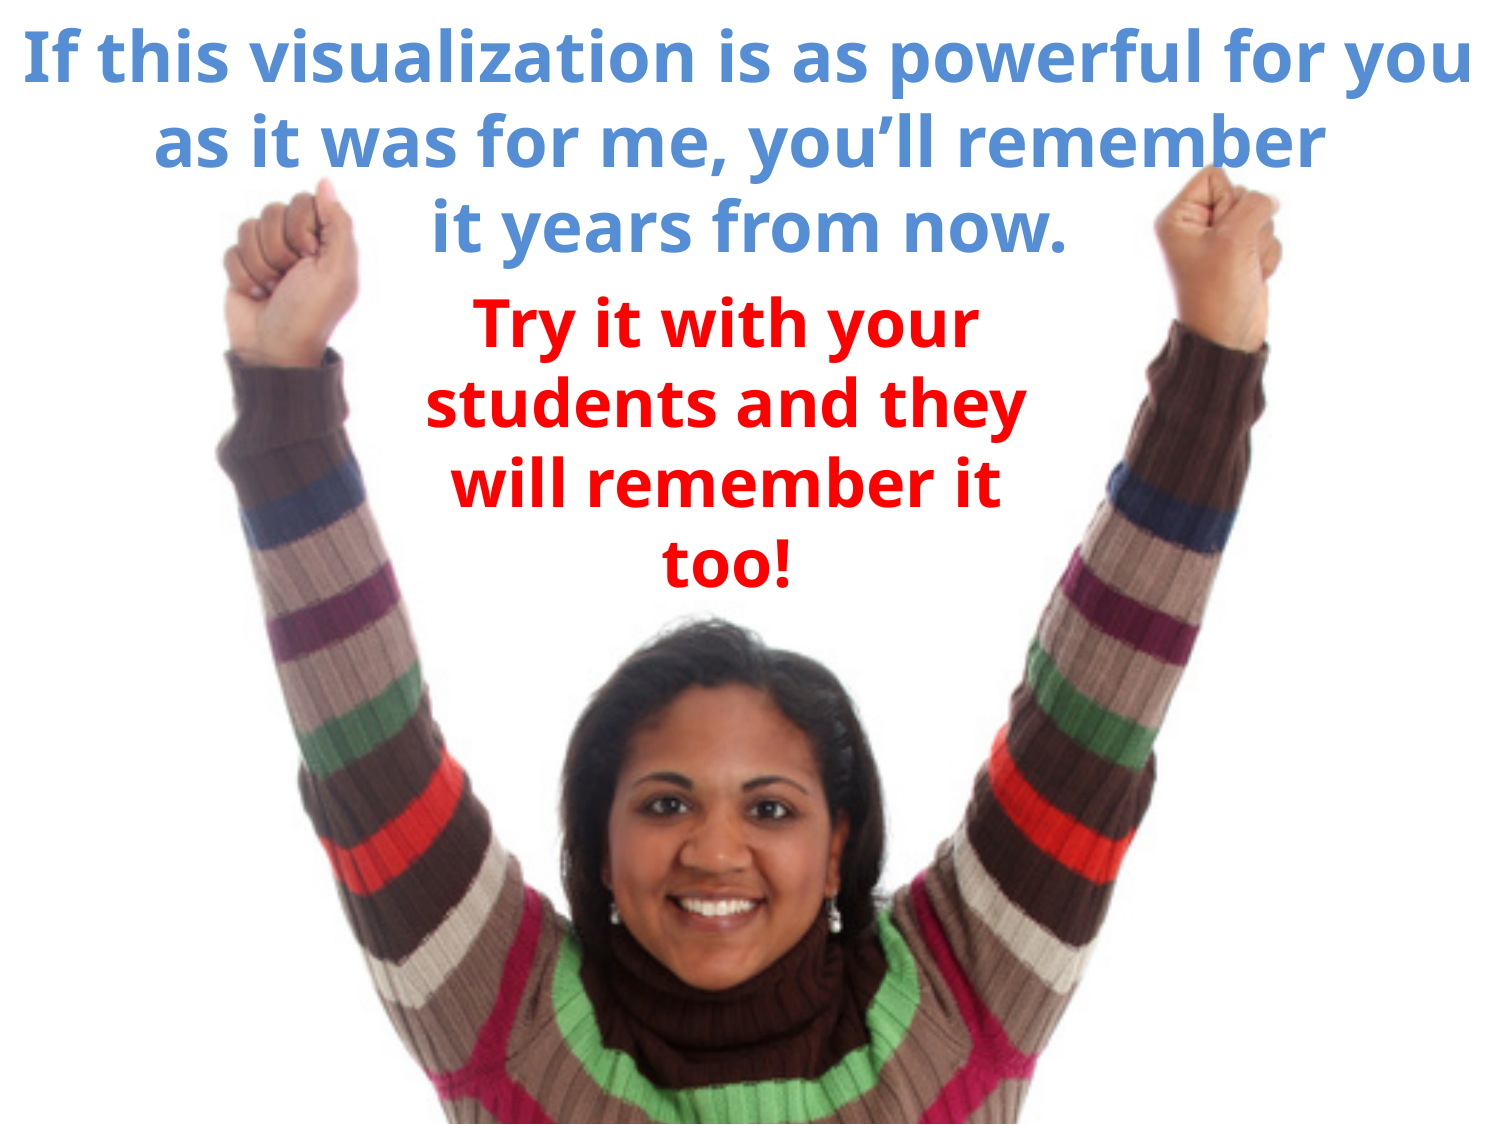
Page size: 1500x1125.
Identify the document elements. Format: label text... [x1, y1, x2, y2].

text_box If this visualization is as powerful for you as it was for me, you’ll remember it years from now. [0, 4, 1500, 275]
picture [210, 140, 1290, 1124]
